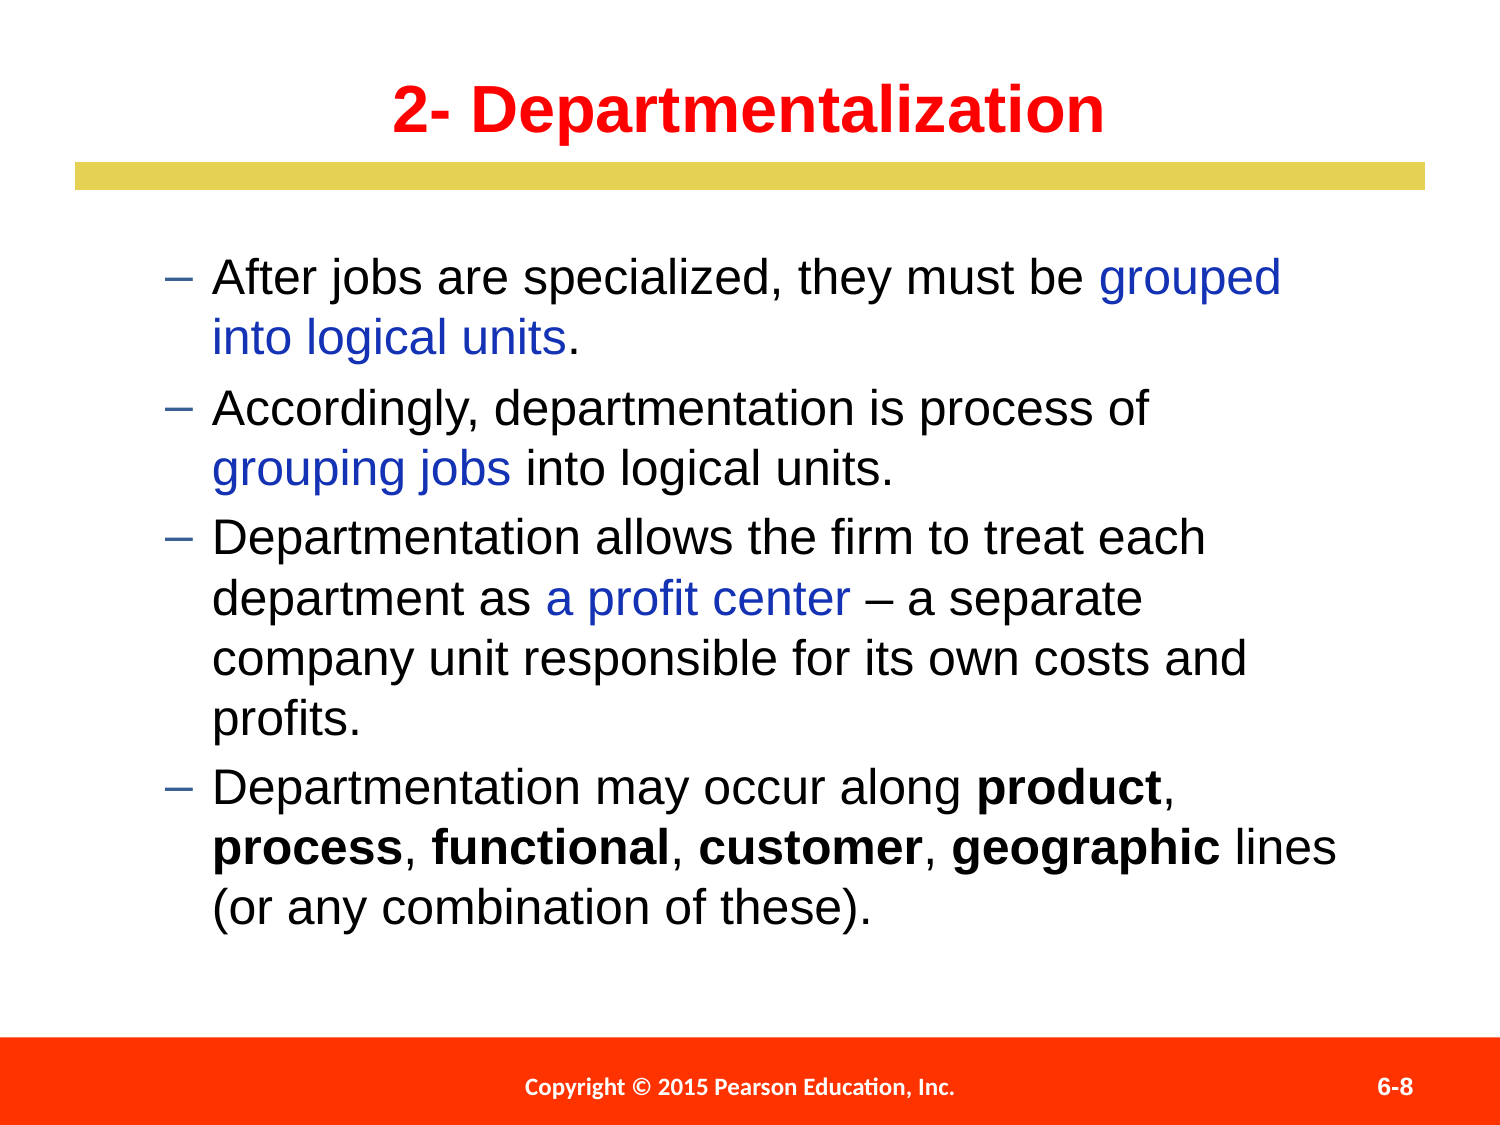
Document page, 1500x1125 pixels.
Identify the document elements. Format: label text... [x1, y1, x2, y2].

list After jobs are specialized, they must be grouped into logical units. Accordingly, departmentation is process of grouping jobs into logical units. Departmentation allows the firm to treat each department as a profit center – a separate company unit responsible for its own costs and profits. Departmentation may occur along product, process, functional, customer, geographic lines (or any combination of these). [74, 237, 1363, 963]
title 2- Departmentalization [74, 12, 1426, 201]
